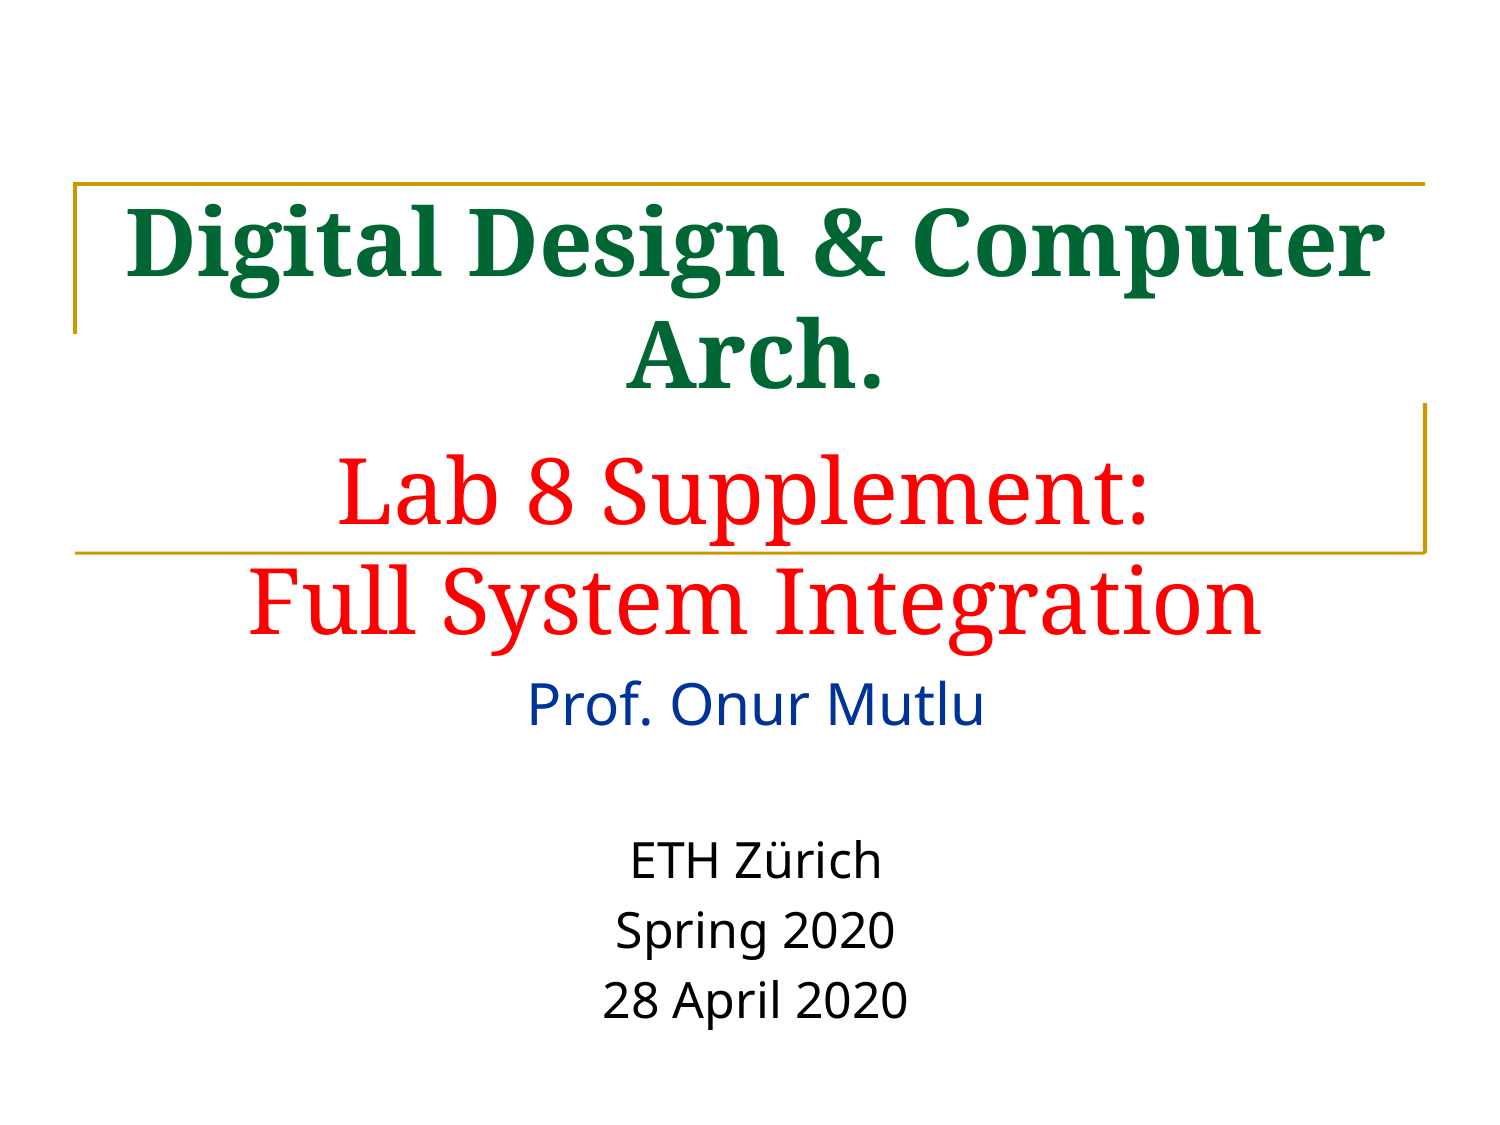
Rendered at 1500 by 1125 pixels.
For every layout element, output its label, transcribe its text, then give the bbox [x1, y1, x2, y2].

subtitle Prof. Onur Mutlu ETH Zürich Spring 2020 28 April 2020 [112, 587, 1400, 1064]
title Digital Design & Computer Arch. Lab 8 Supplement: Full System Integration [64, 55, 1448, 338]
